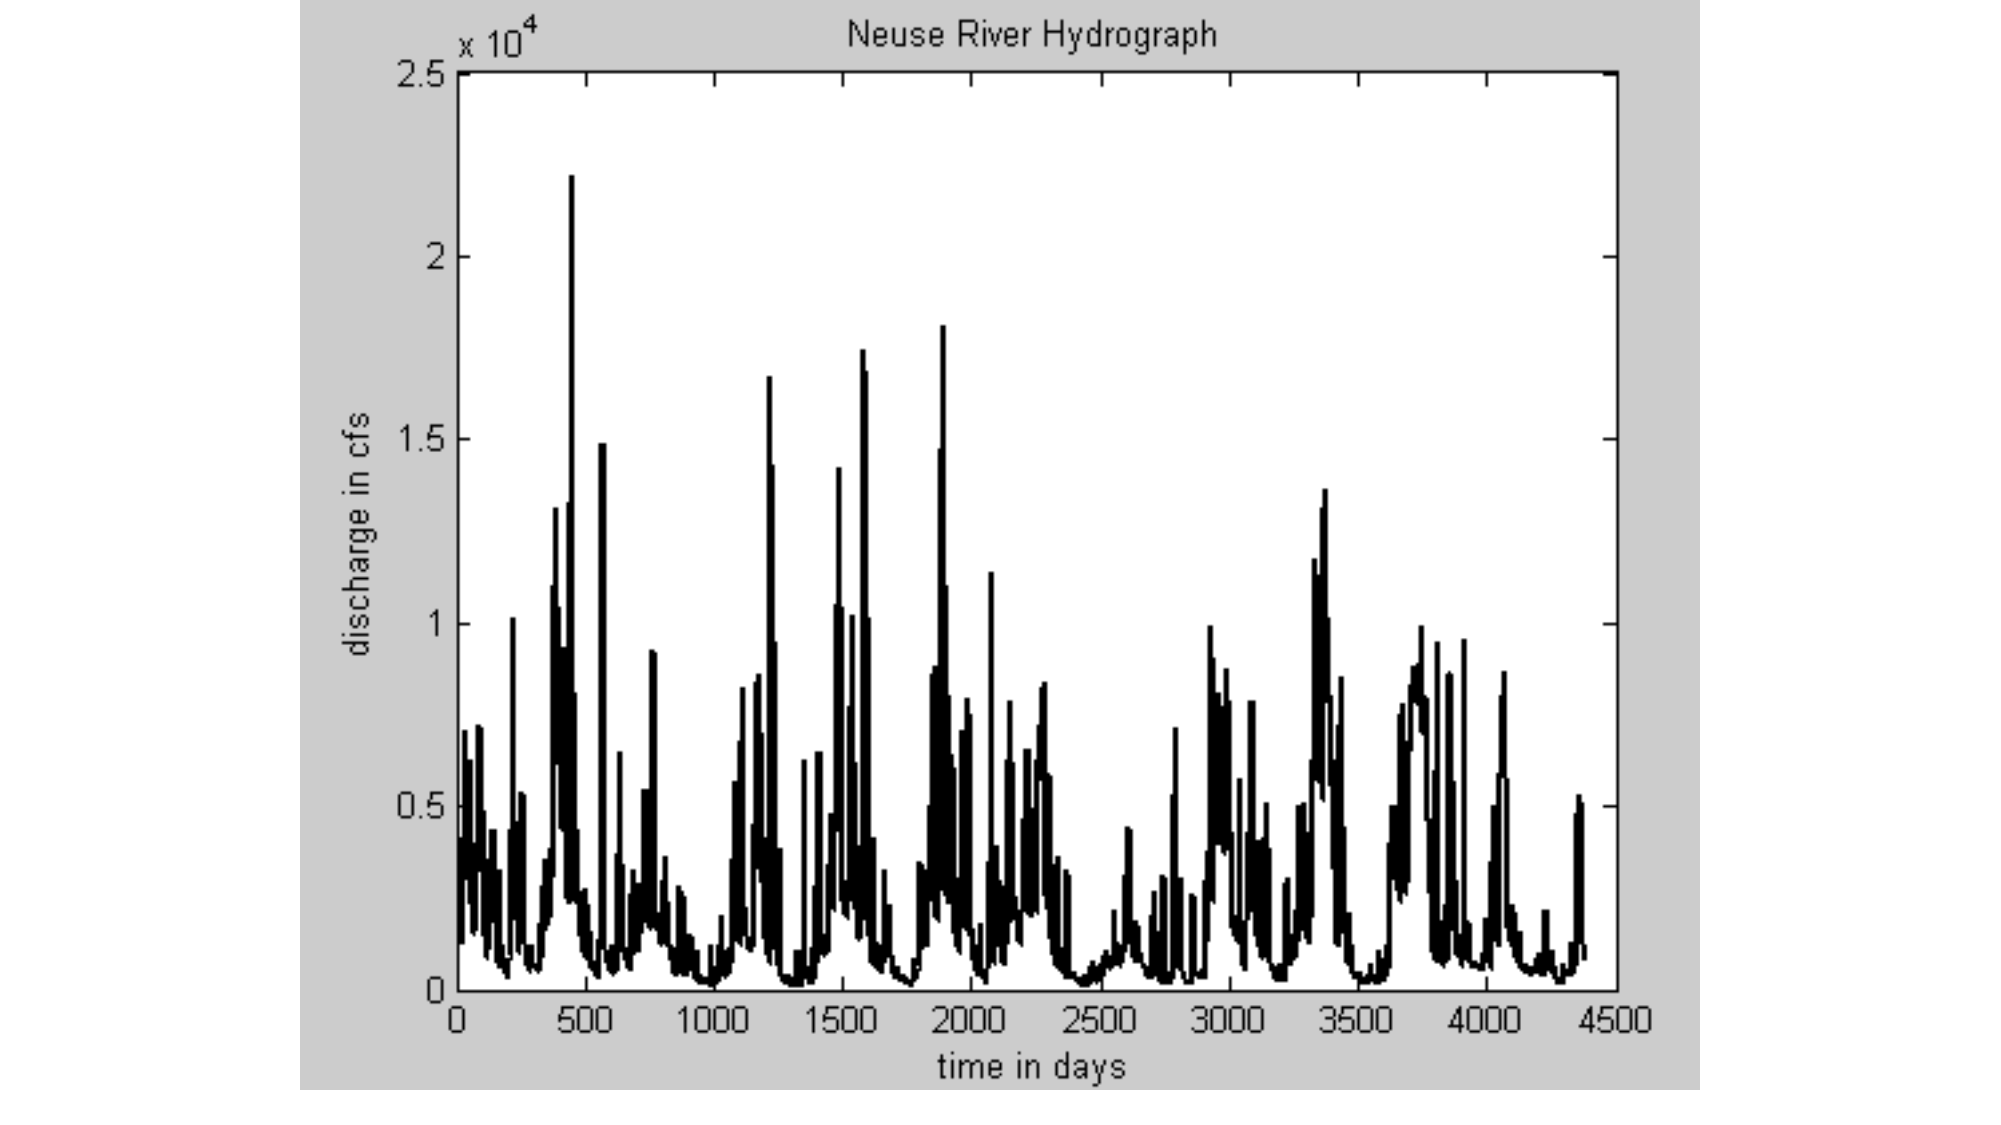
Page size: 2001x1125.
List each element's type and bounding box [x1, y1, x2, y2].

picture [299, 0, 1700, 1090]
